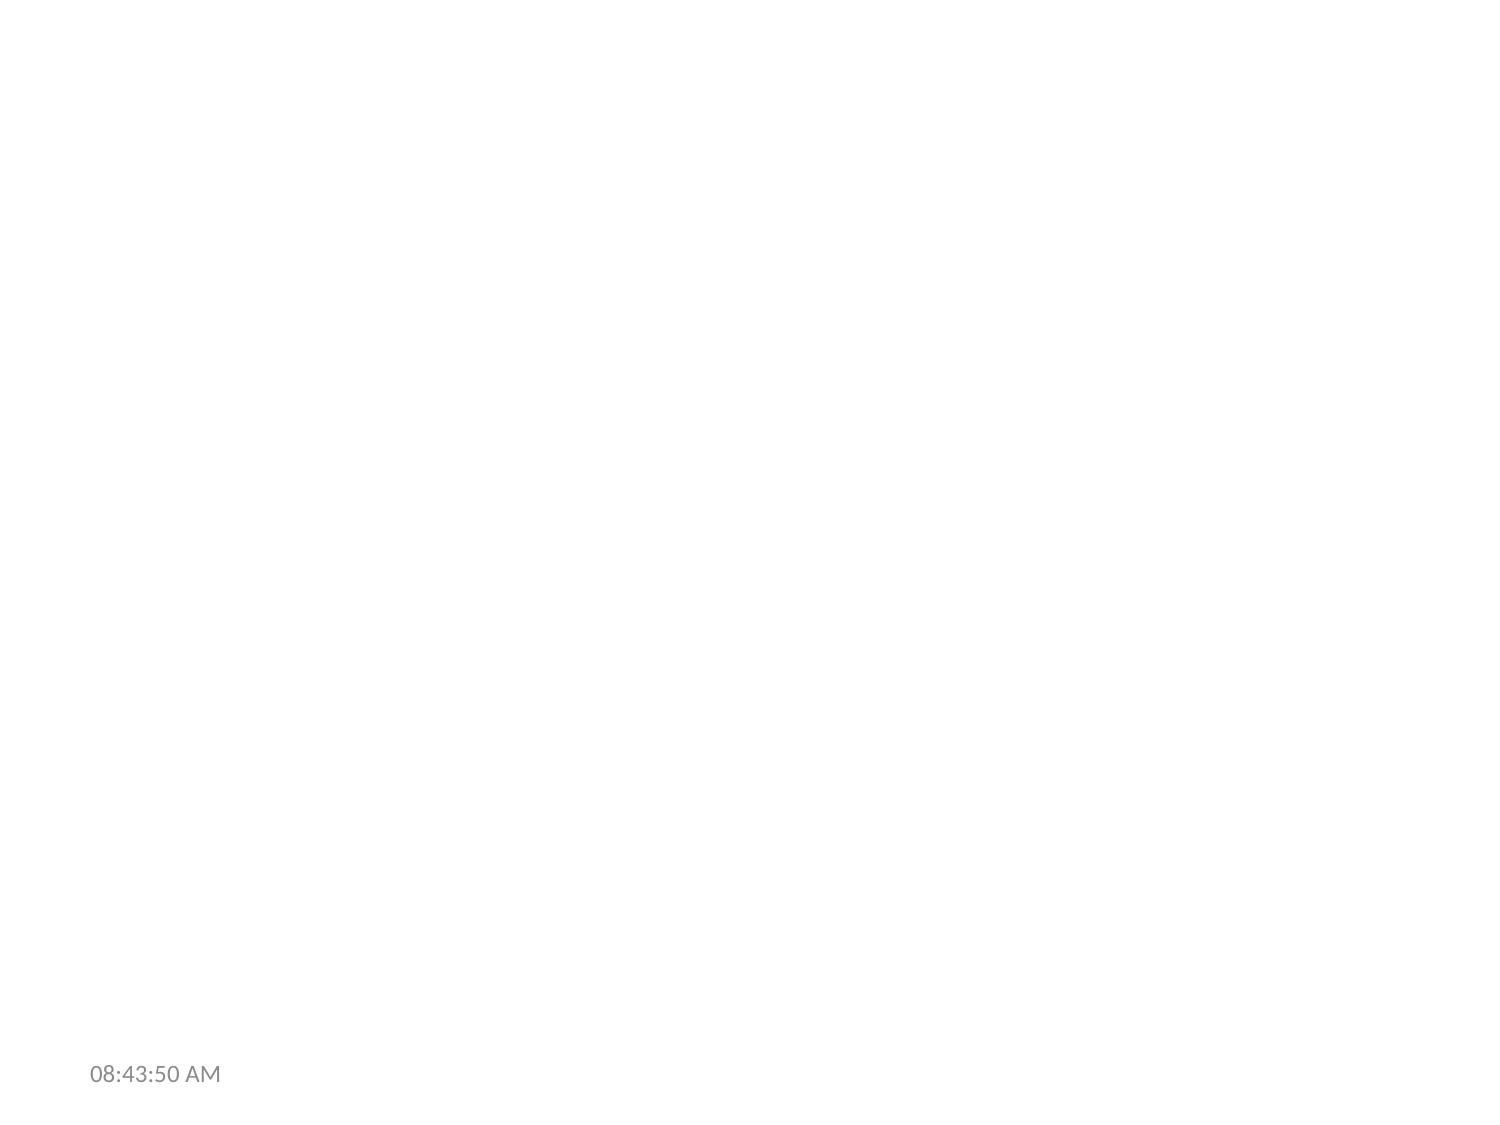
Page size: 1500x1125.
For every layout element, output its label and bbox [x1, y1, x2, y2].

slide_number [75, 1042, 425, 1103]
